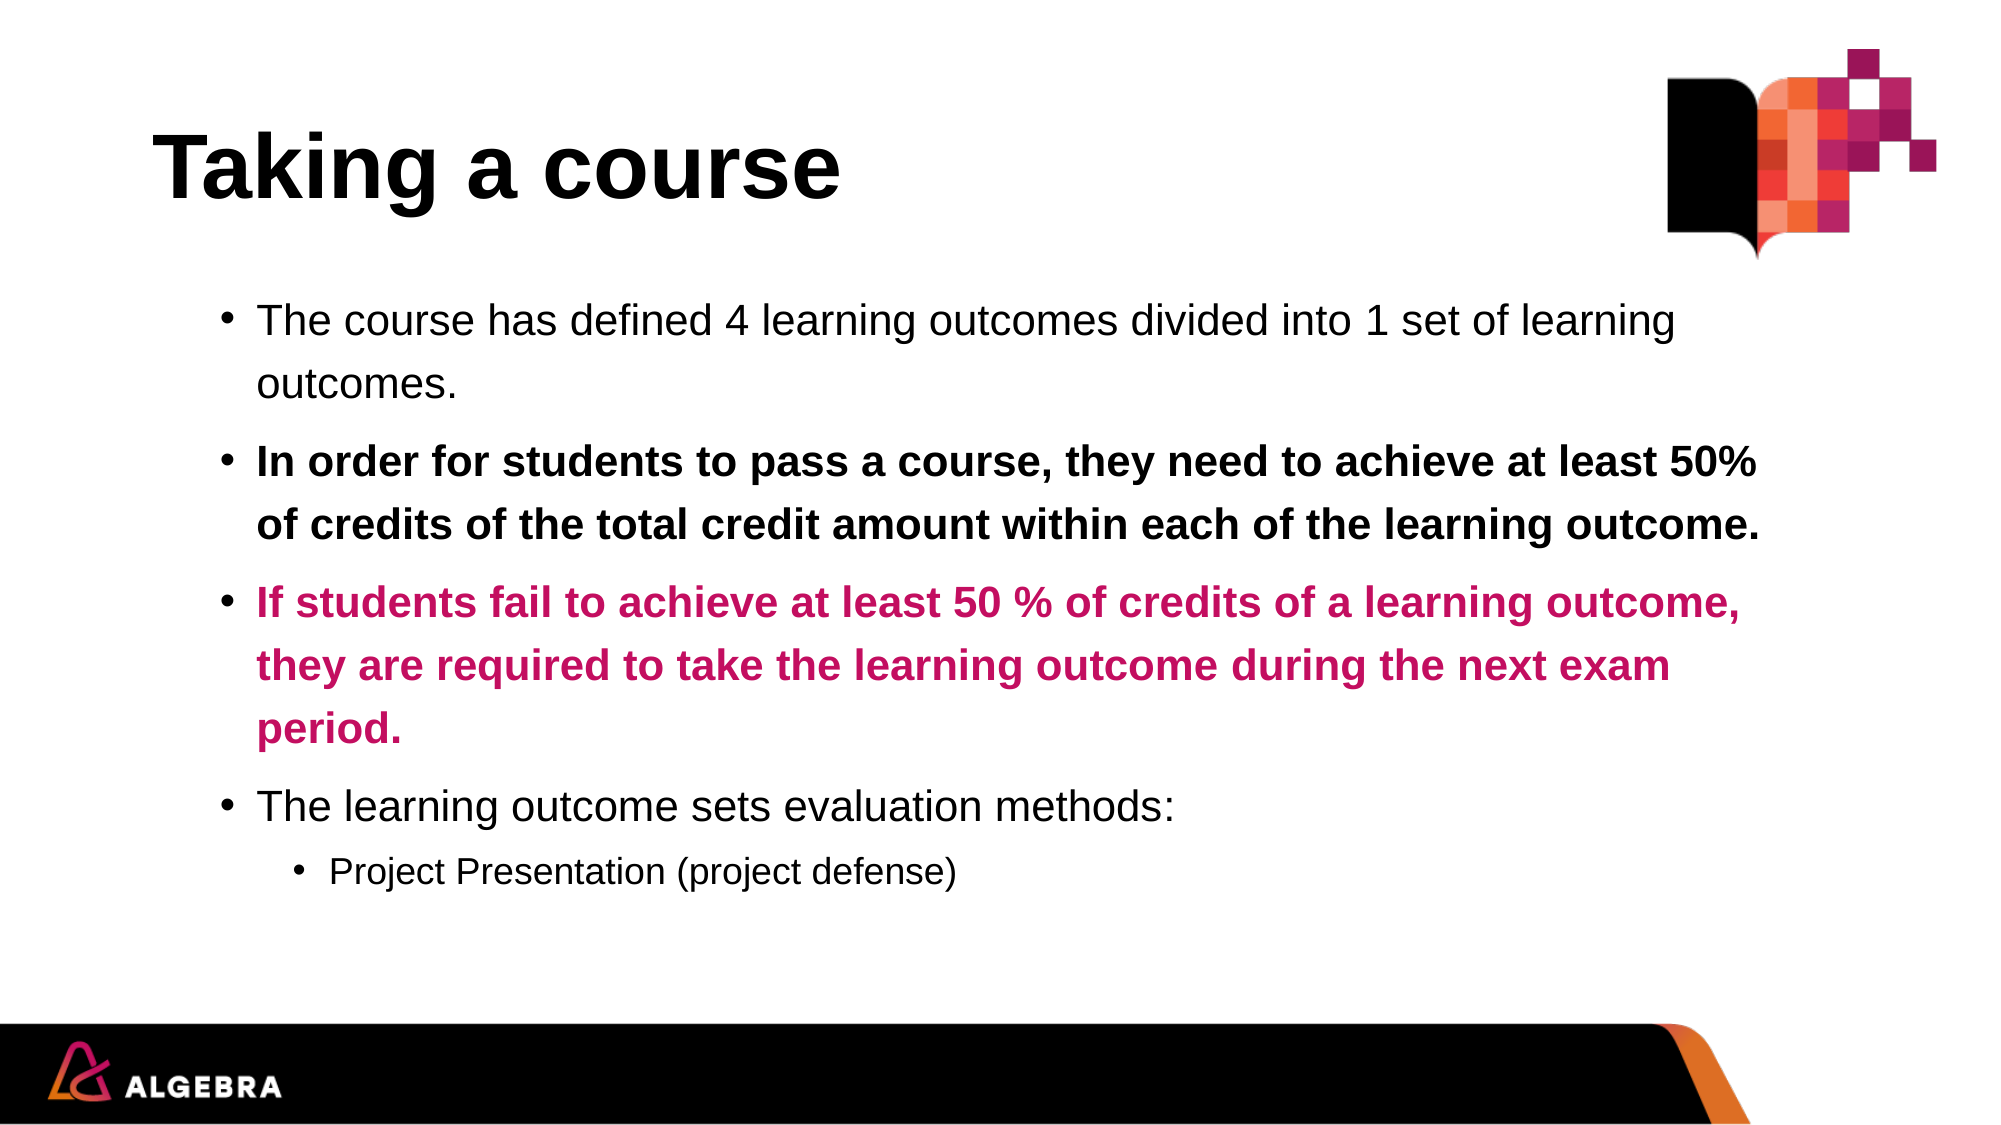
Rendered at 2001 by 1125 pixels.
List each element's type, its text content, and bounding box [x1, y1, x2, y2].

picture [1667, 49, 1937, 260]
title Taking a course [137, 59, 1863, 278]
list The course has defined 4 learning outcomes divided into 1 set of learning outcomes. In order for students to pass a course, they need to achieve at least 50% of credits of the total credit amount within each of the learning outcome. If students fail to achieve at least 50 % of credits of a learning outcome, they are required to take the learning outcome during the next exam period. The learning outcome sets evaluation methods: Project Presentation (project defense) [205, 273, 1803, 948]
picture [0, 1023, 1958, 1125]
